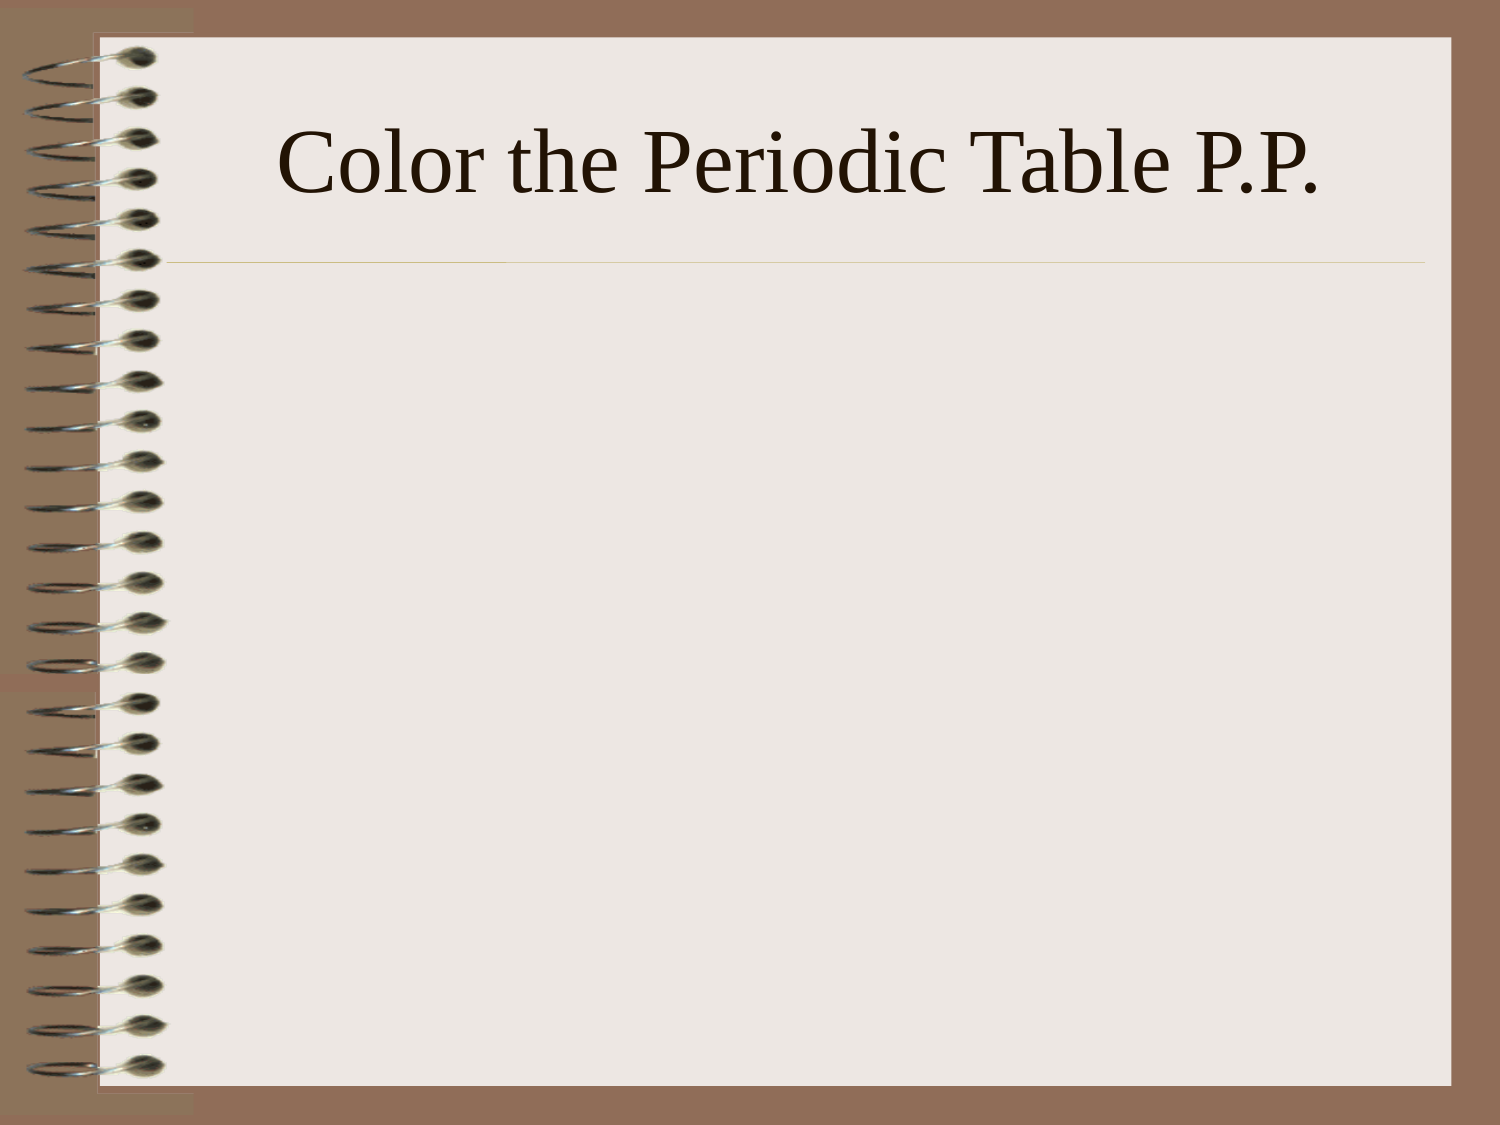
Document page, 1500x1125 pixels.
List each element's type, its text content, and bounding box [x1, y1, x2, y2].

title Color the Periodic Table P.P. [174, 62, 1426, 251]
picture [0, 8, 194, 674]
picture [0, 692, 194, 1115]
